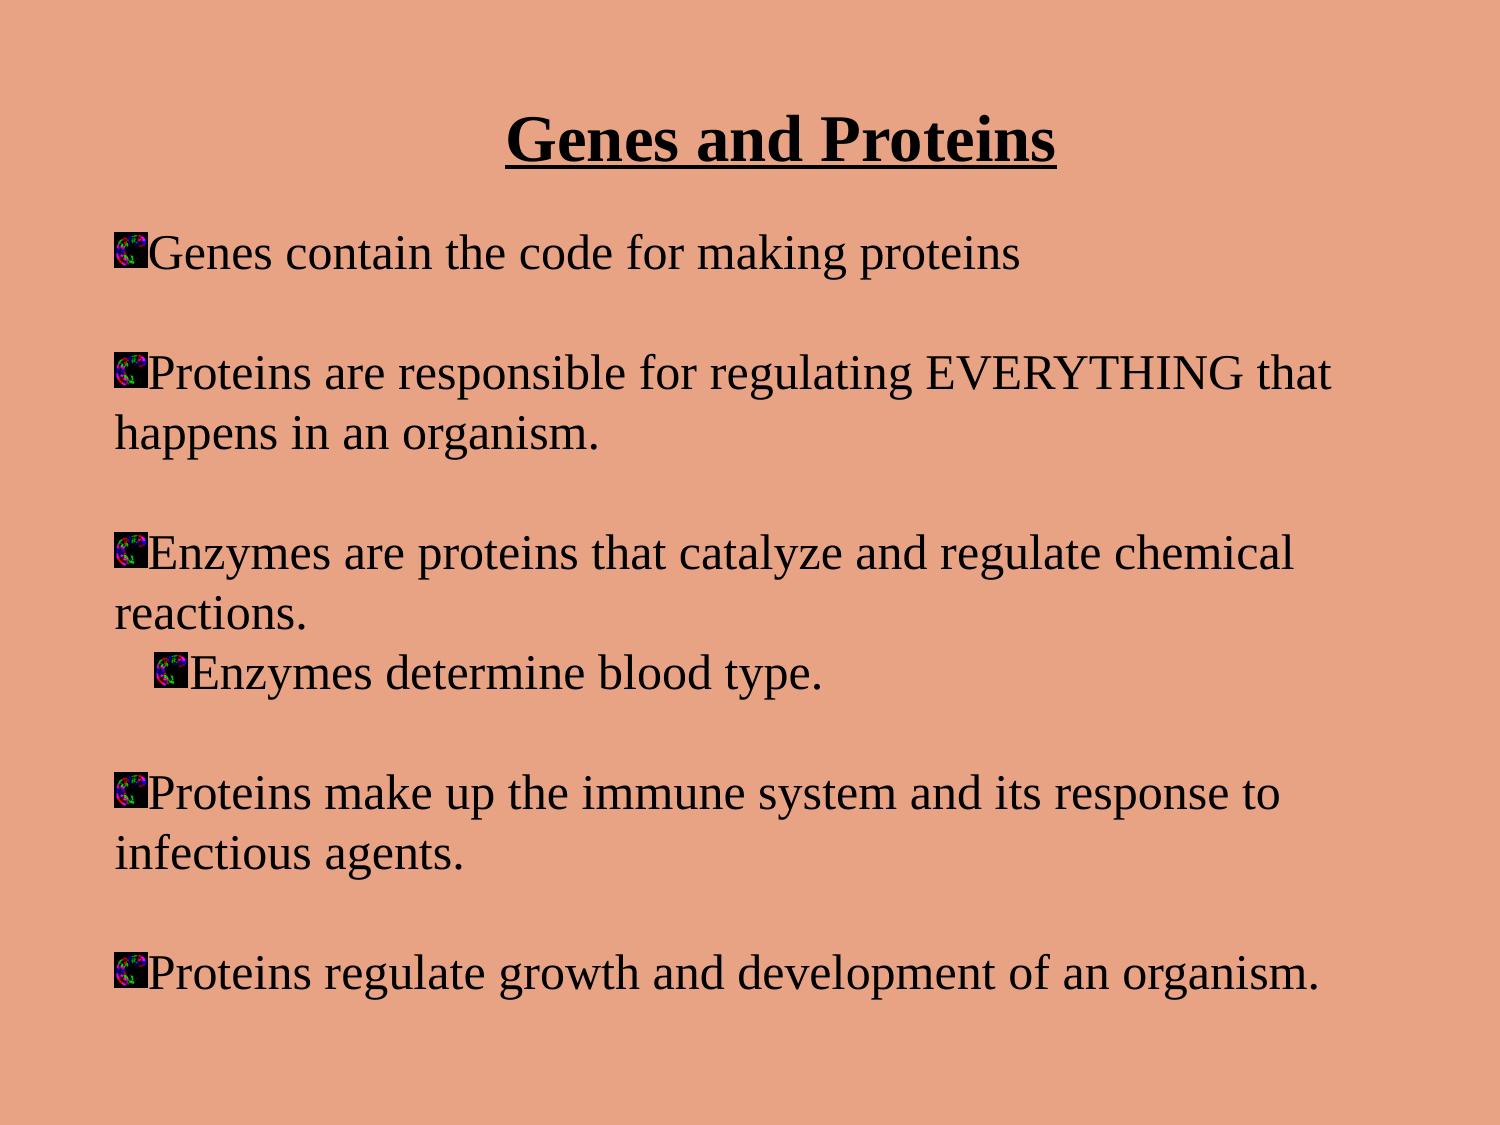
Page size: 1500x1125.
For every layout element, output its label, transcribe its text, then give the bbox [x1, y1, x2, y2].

picture [114, 352, 148, 388]
picture [114, 952, 148, 988]
picture [114, 232, 148, 268]
picture [114, 772, 148, 808]
picture [114, 532, 148, 568]
picture [154, 652, 188, 688]
text_box Genes and Proteins Genes contain the code for making proteins Proteins are responsible for regulating EVERYTHING that happens in an organism. Enzymes are proteins that catalyze and regulate chemical reactions. Enzymes determine blood type. Proteins make up the immune system and its response to infectious agents. Proteins regulate growth and development of an organism. [99, 87, 1463, 1053]
